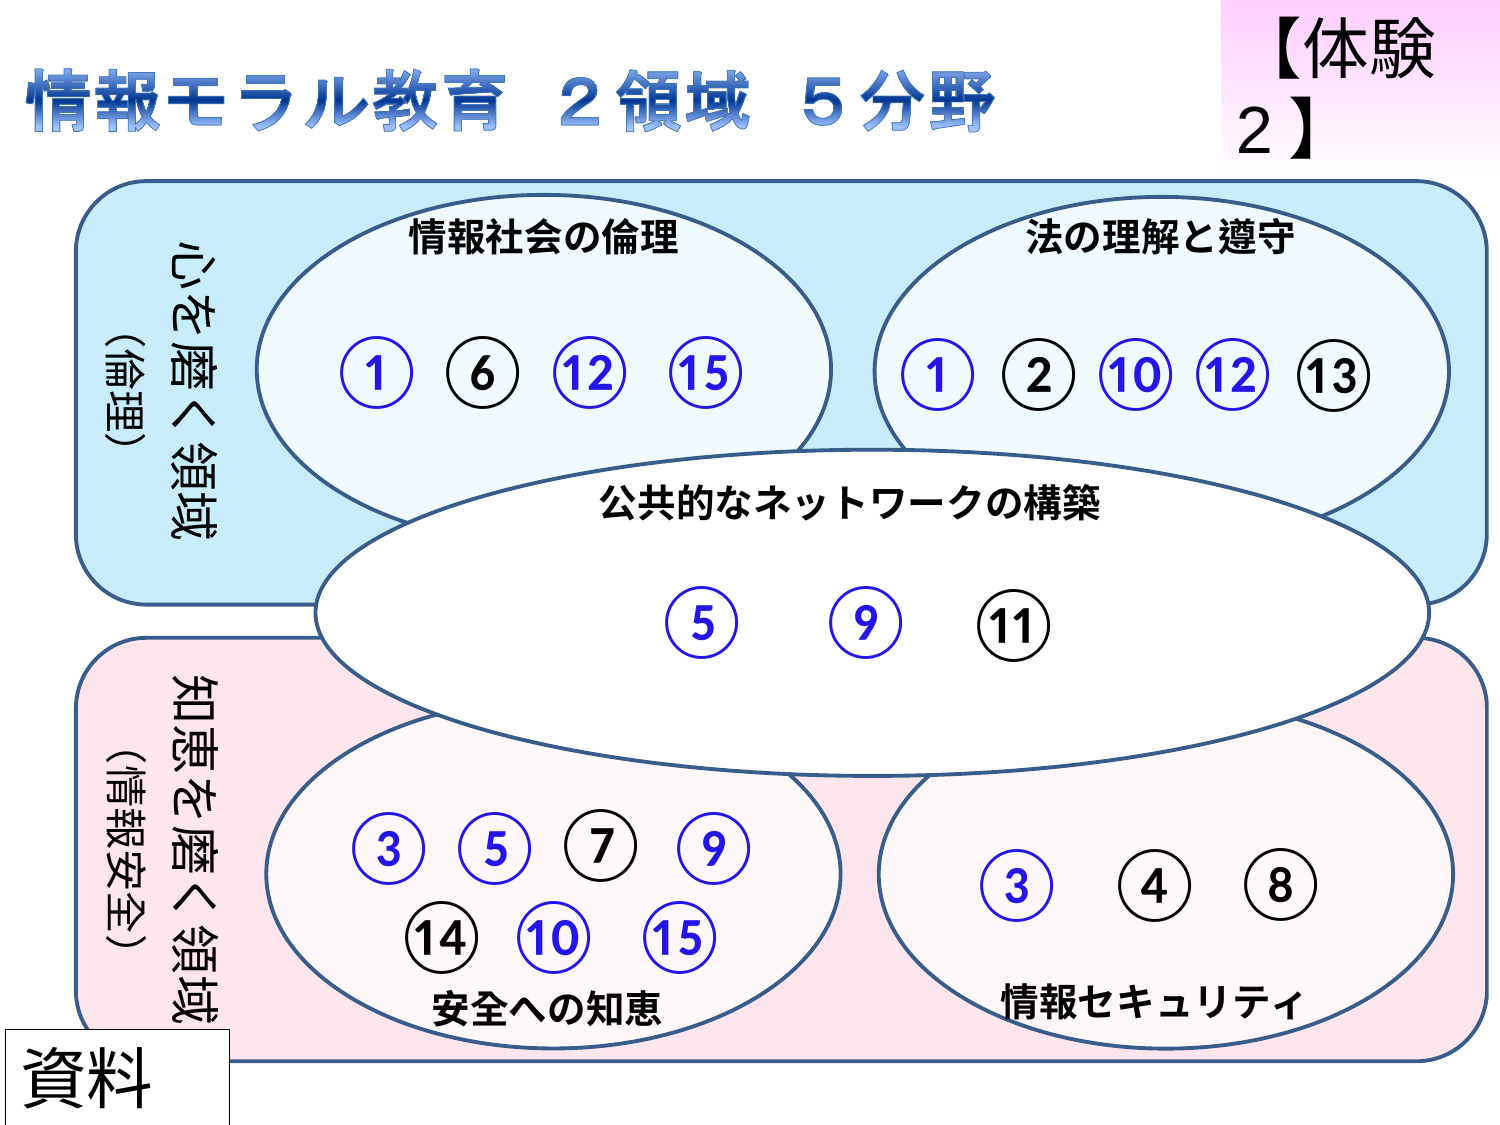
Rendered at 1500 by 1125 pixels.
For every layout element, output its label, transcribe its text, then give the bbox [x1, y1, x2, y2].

text_box 【体験2】 [1221, 0, 1500, 175]
text_box 資料２ [5, 1029, 230, 1125]
picture [11, 46, 1489, 1064]
